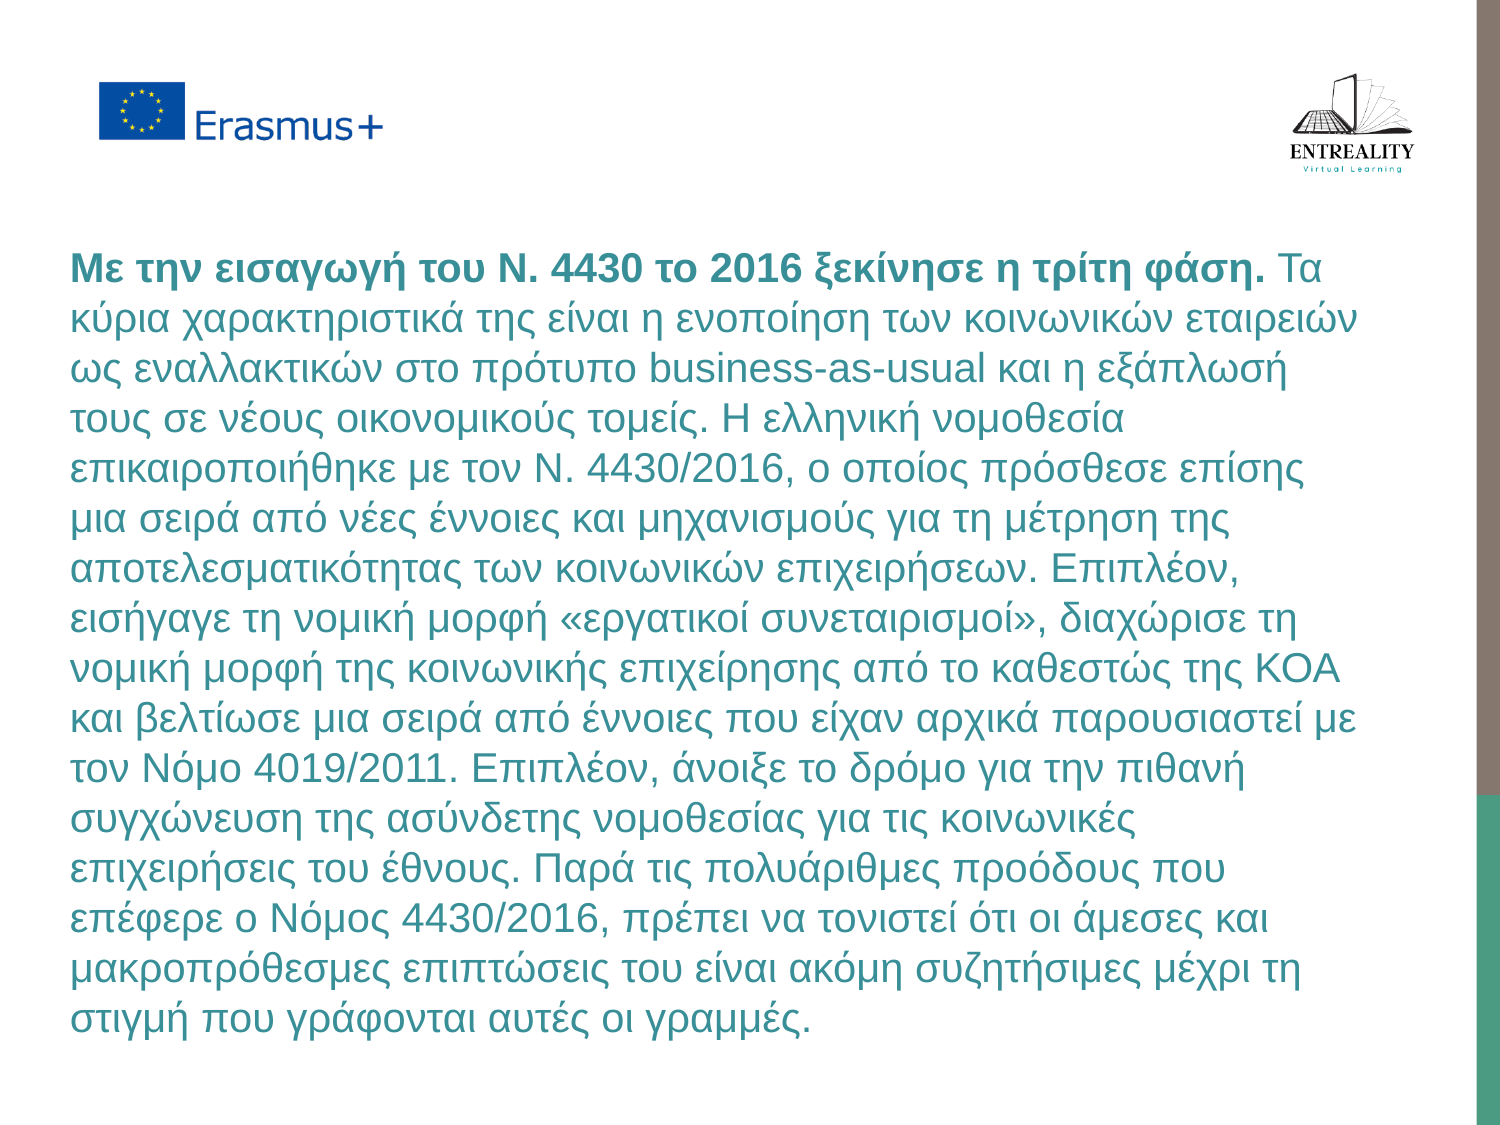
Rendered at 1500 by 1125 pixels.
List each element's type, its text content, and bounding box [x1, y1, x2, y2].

title Με την εισαγωγή του Ν. 4430 το 2016 ξεκίνησε η τρίτη φάση. Τα κύρια χαρακτηριστικά της είναι η ενοποίηση των κοινωνικών εταιρειών ως εναλλακτικών στο πρότυπο business-as-usual και η εξάπλωσή τους σε νέους οικονομικούς τομείς. Η ελληνική νομοθεσία επικαιροποιήθηκε με τον Ν. 4430/2016, ο οποίος πρόσθεσε επίσης μια σειρά από νέες έννοιες και μηχανισμούς για τη μέτρηση της αποτελεσματικότητας των κοινωνικών επιχειρήσεων. Επιπλέον, εισήγαγε τη νομική μορφή «εργατικοί συνεταιρισμοί», διαχώρισε τη νομική μορφή της κοινωνικής επιχείρησης από το καθεστώς της ΚΟΑ και βελτίωσε μια σειρά από έννοιες που είχαν αρχικά παρουσιαστεί με τον Νόμο 4019/2011. Επιπλέον, άνοιξε το δρόμο για την πιθανή συγχώνευση της ασύνδετης νομοθεσίας για τις κοινωνικές επιχειρήσεις του έθνους. Παρά τις πολυάριθμες προόδους που επέφερε ο Νόμος 4430/2016, πρέπει να τονιστεί ότι οι άμεσες και μακροπρόθεσμες επιπτώσεις του είναι ακόμη συζητήσιμες μέχρι τη στιγμή που γράφονται αυτές οι γραμμές. [54, 235, 1379, 1097]
picture [1246, 17, 1458, 229]
picture [81, 64, 399, 156]
subtitle [105, 656, 1301, 751]
